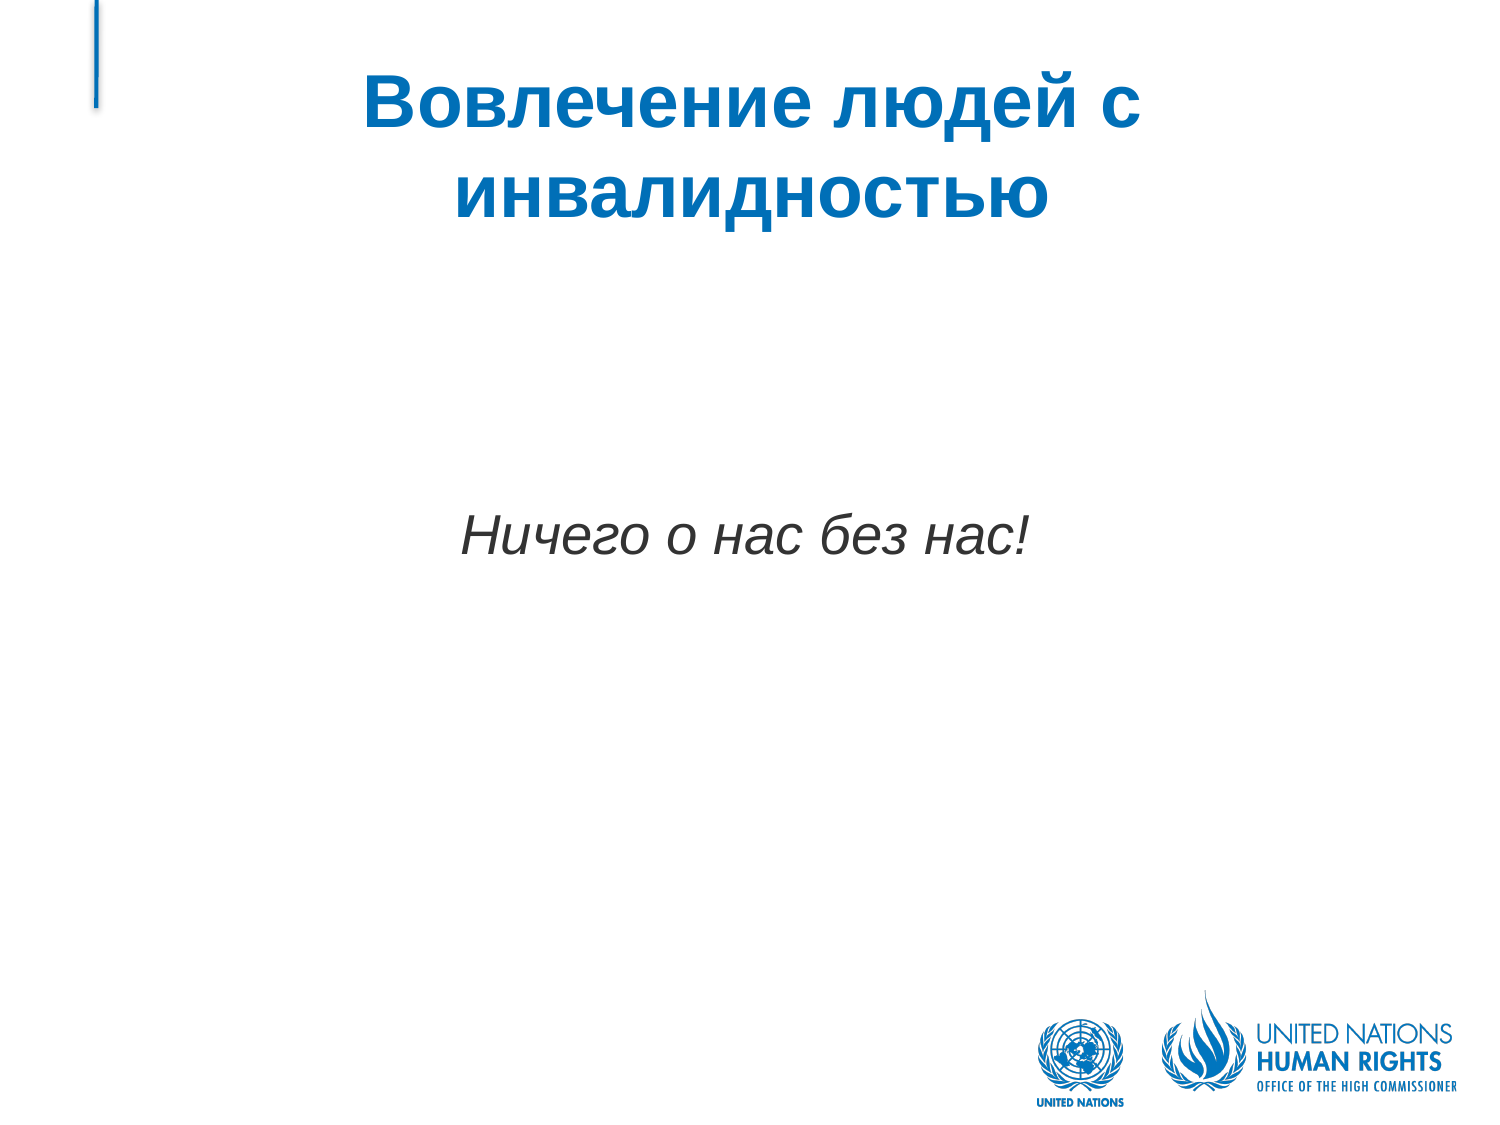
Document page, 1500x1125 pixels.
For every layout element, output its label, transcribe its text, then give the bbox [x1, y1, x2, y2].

title Вовлечение людей с инвалидностью [68, 45, 1437, 224]
picture [1037, 990, 1457, 1107]
text_box Ничего о нас без нас! [166, 275, 1325, 945]
